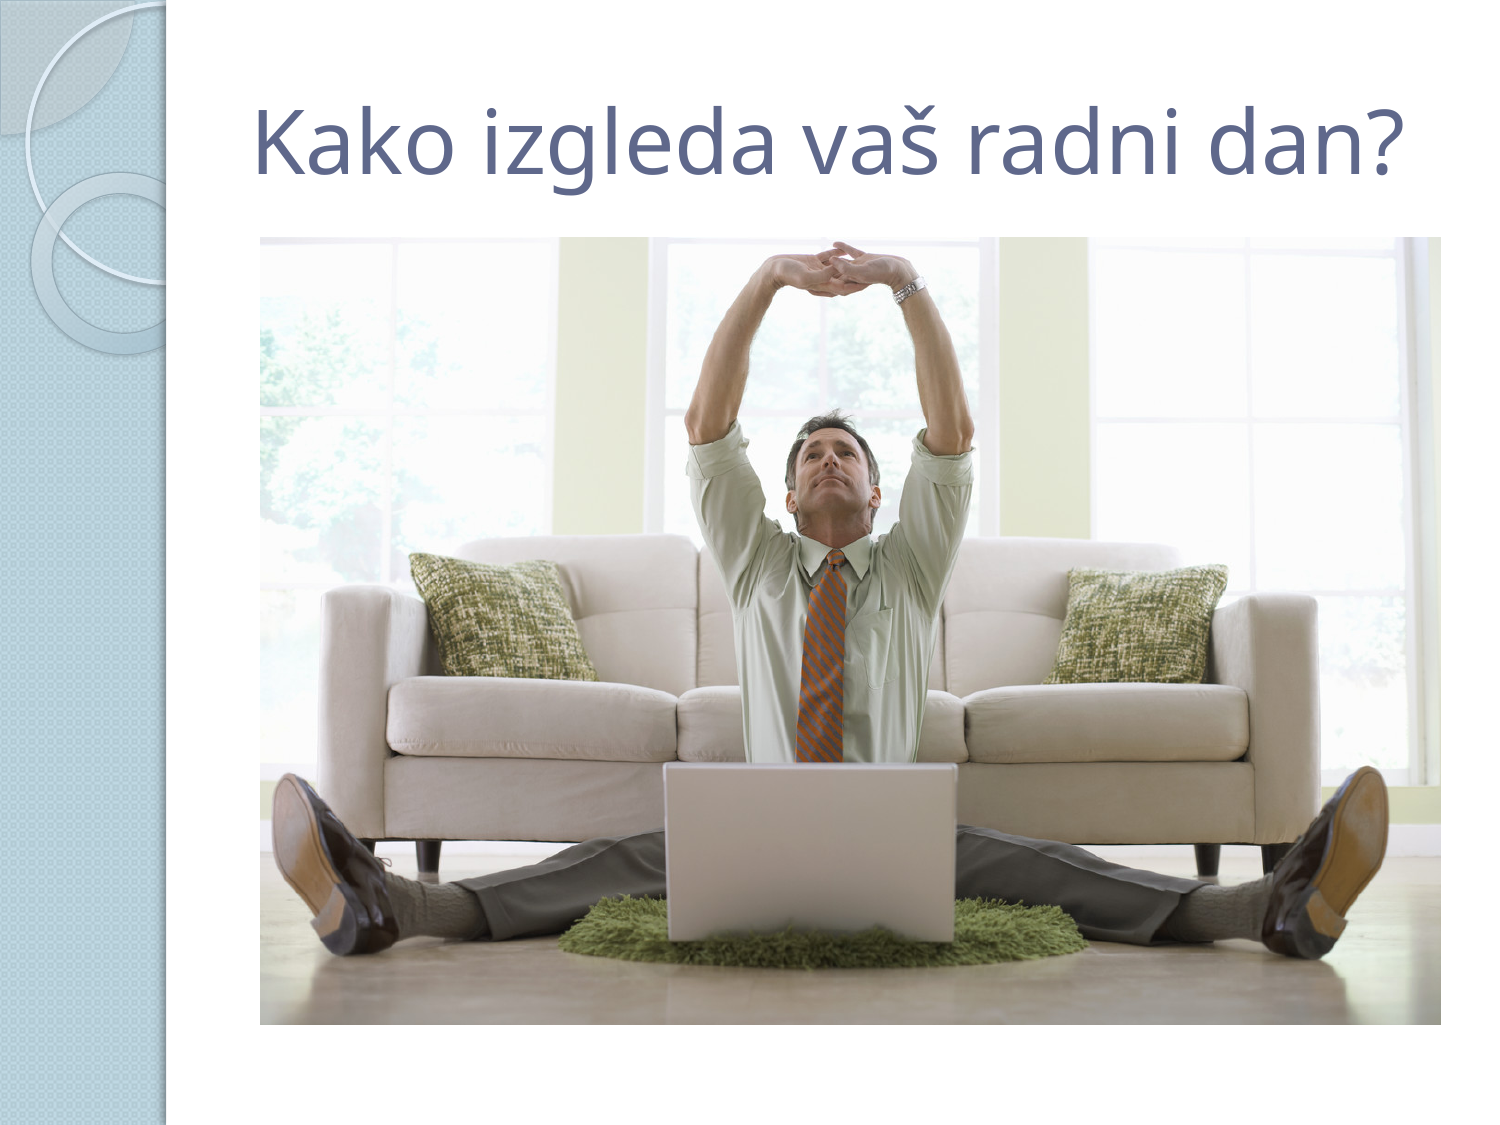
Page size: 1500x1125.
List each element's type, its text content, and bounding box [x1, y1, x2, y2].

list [260, 237, 1441, 1026]
title Kako izgleda vaš radni dan? [235, 45, 1466, 233]
